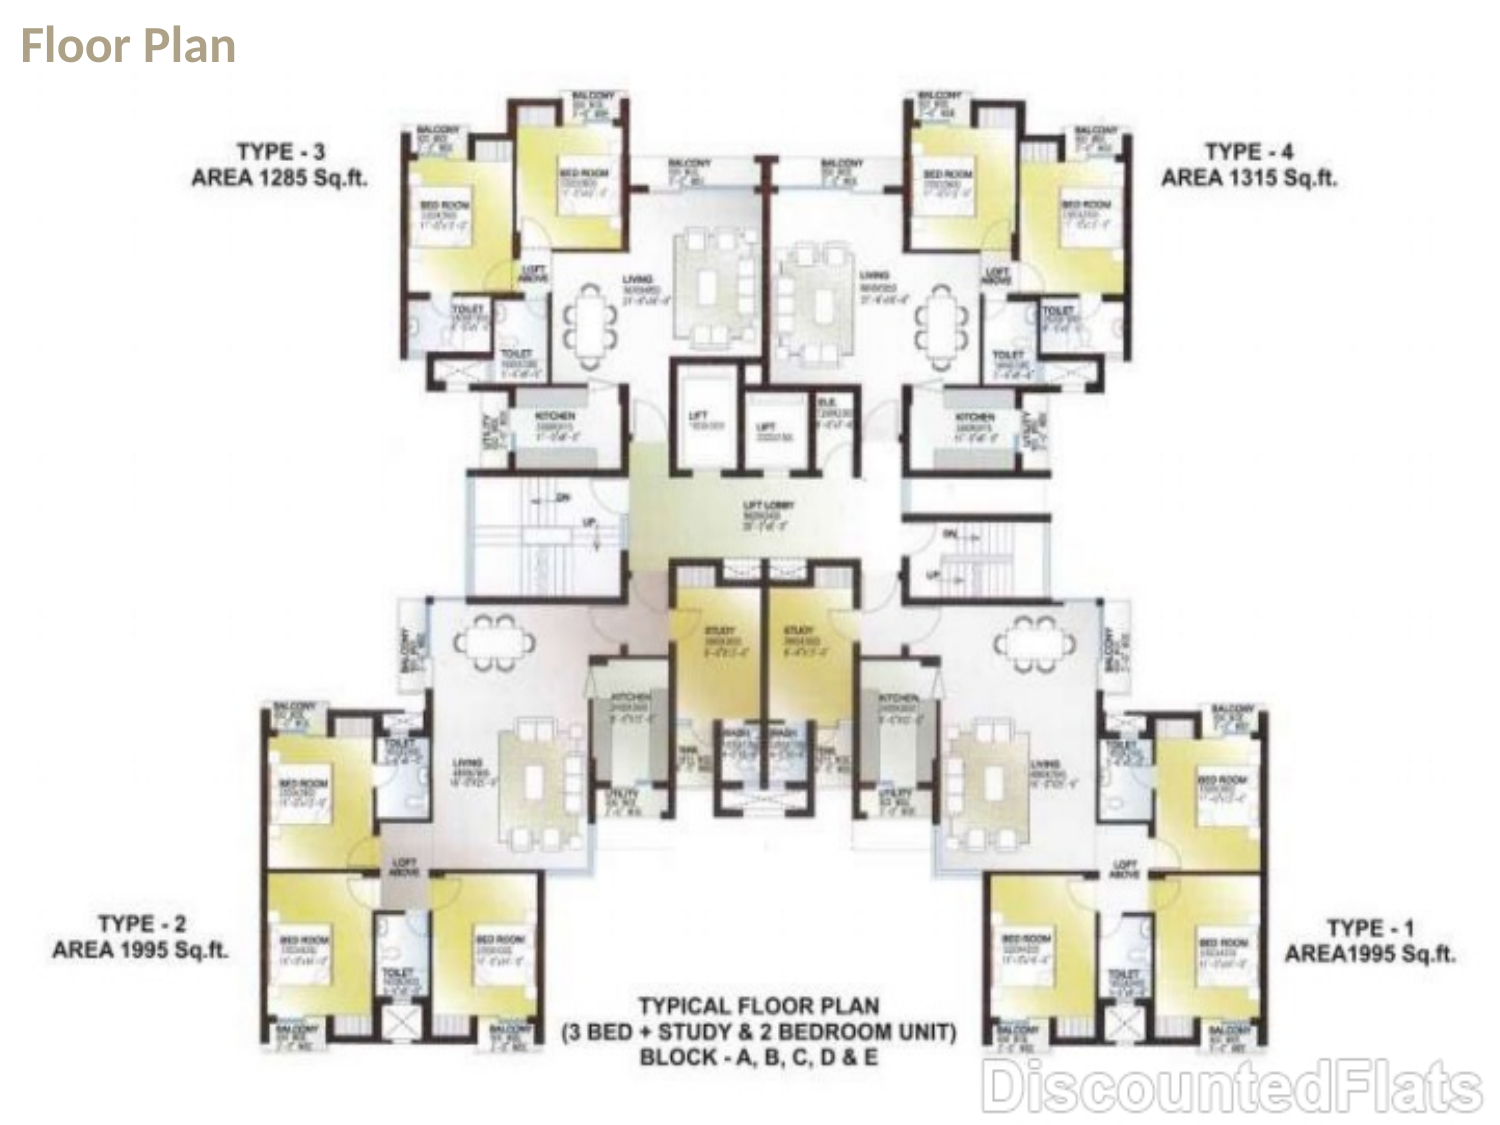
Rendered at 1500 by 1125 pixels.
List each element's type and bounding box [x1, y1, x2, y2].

list [0, 0, 1500, 1125]
